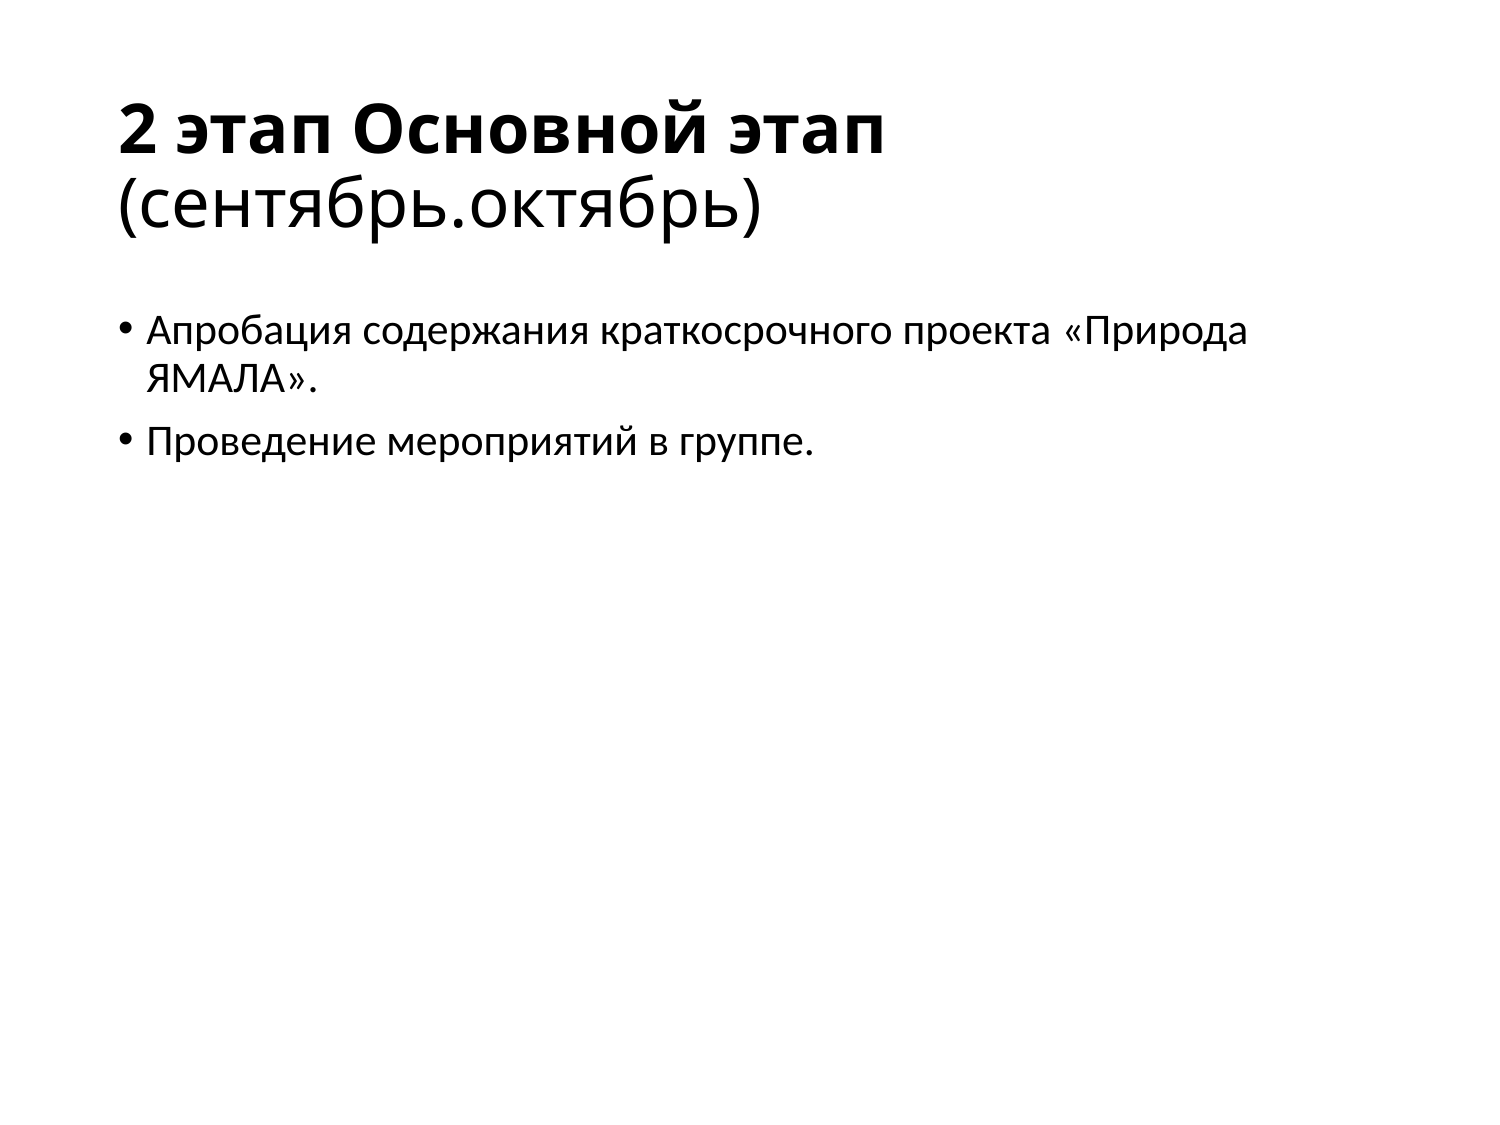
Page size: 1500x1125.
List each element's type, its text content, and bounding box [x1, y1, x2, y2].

list Апробация содержания краткосрочного проекта «Природа ЯМАЛА». Проведение мероприятий в группе. [103, 299, 1397, 1014]
title 2 этап Основной этап (сентябрь.октябрь) [103, 59, 1397, 278]
